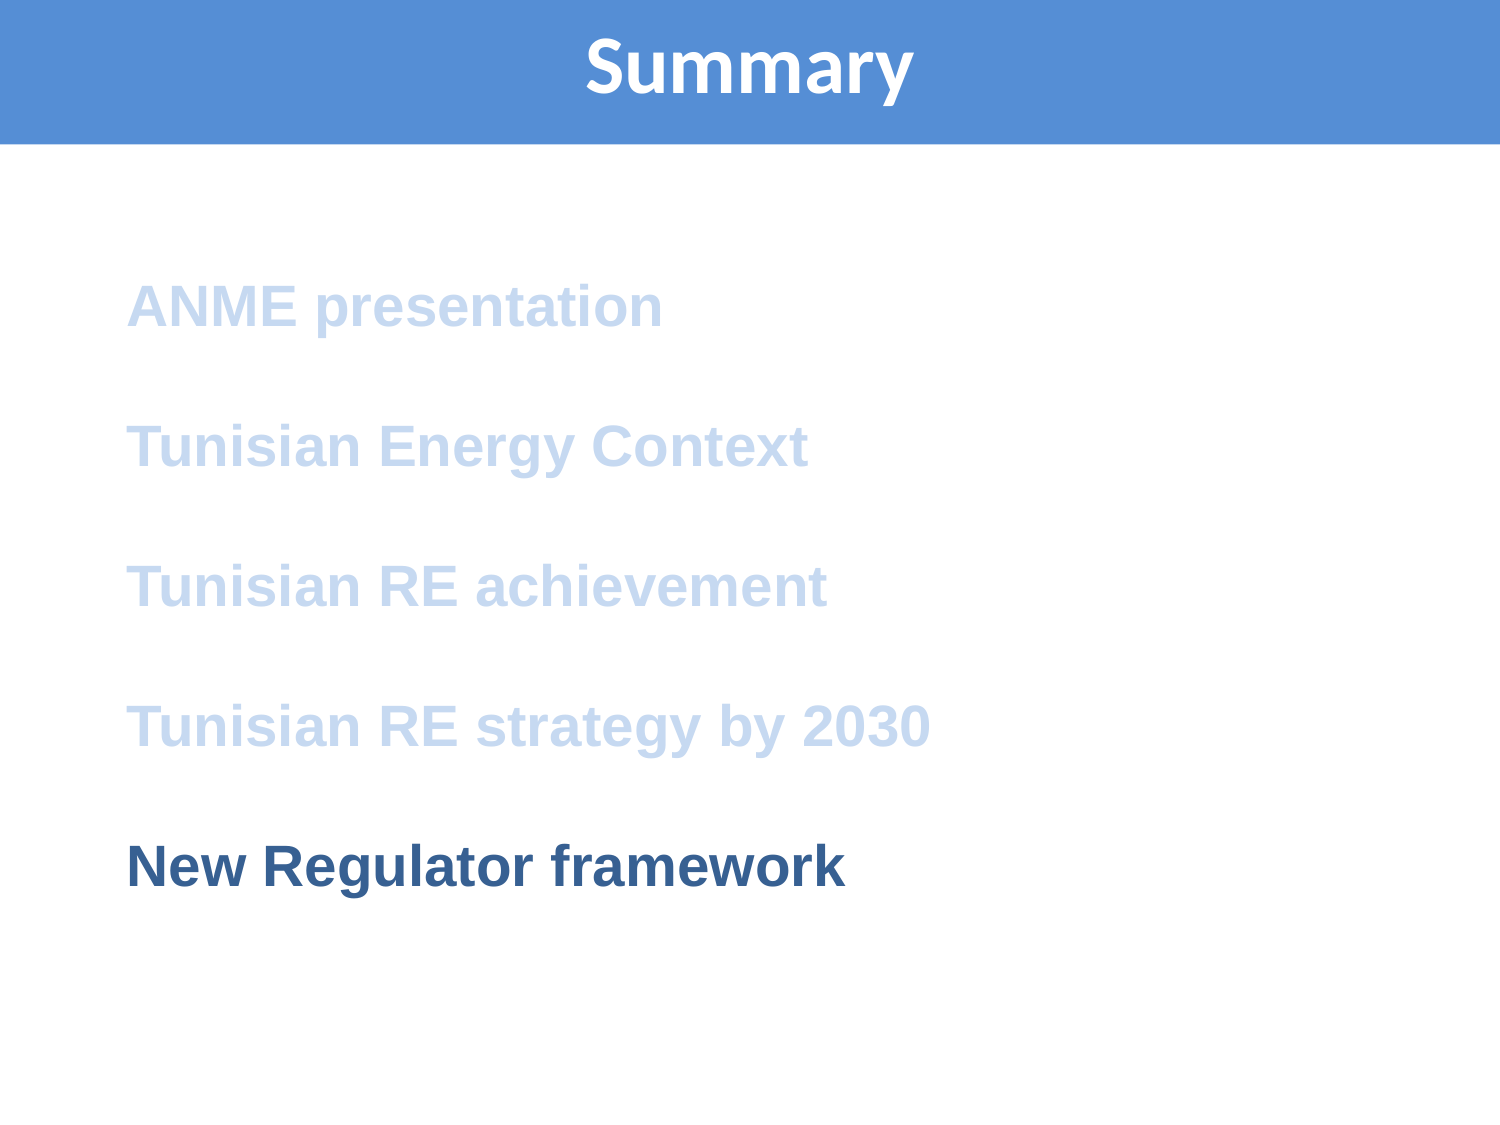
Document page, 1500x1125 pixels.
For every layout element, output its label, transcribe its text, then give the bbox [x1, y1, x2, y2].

text_box ANME presentation Tunisian Energy Context Tunisian RE achievement Tunisian RE strategy by 2030 New Regulator framework [112, 260, 1500, 966]
text_box Summary [0, 0, 1500, 145]
